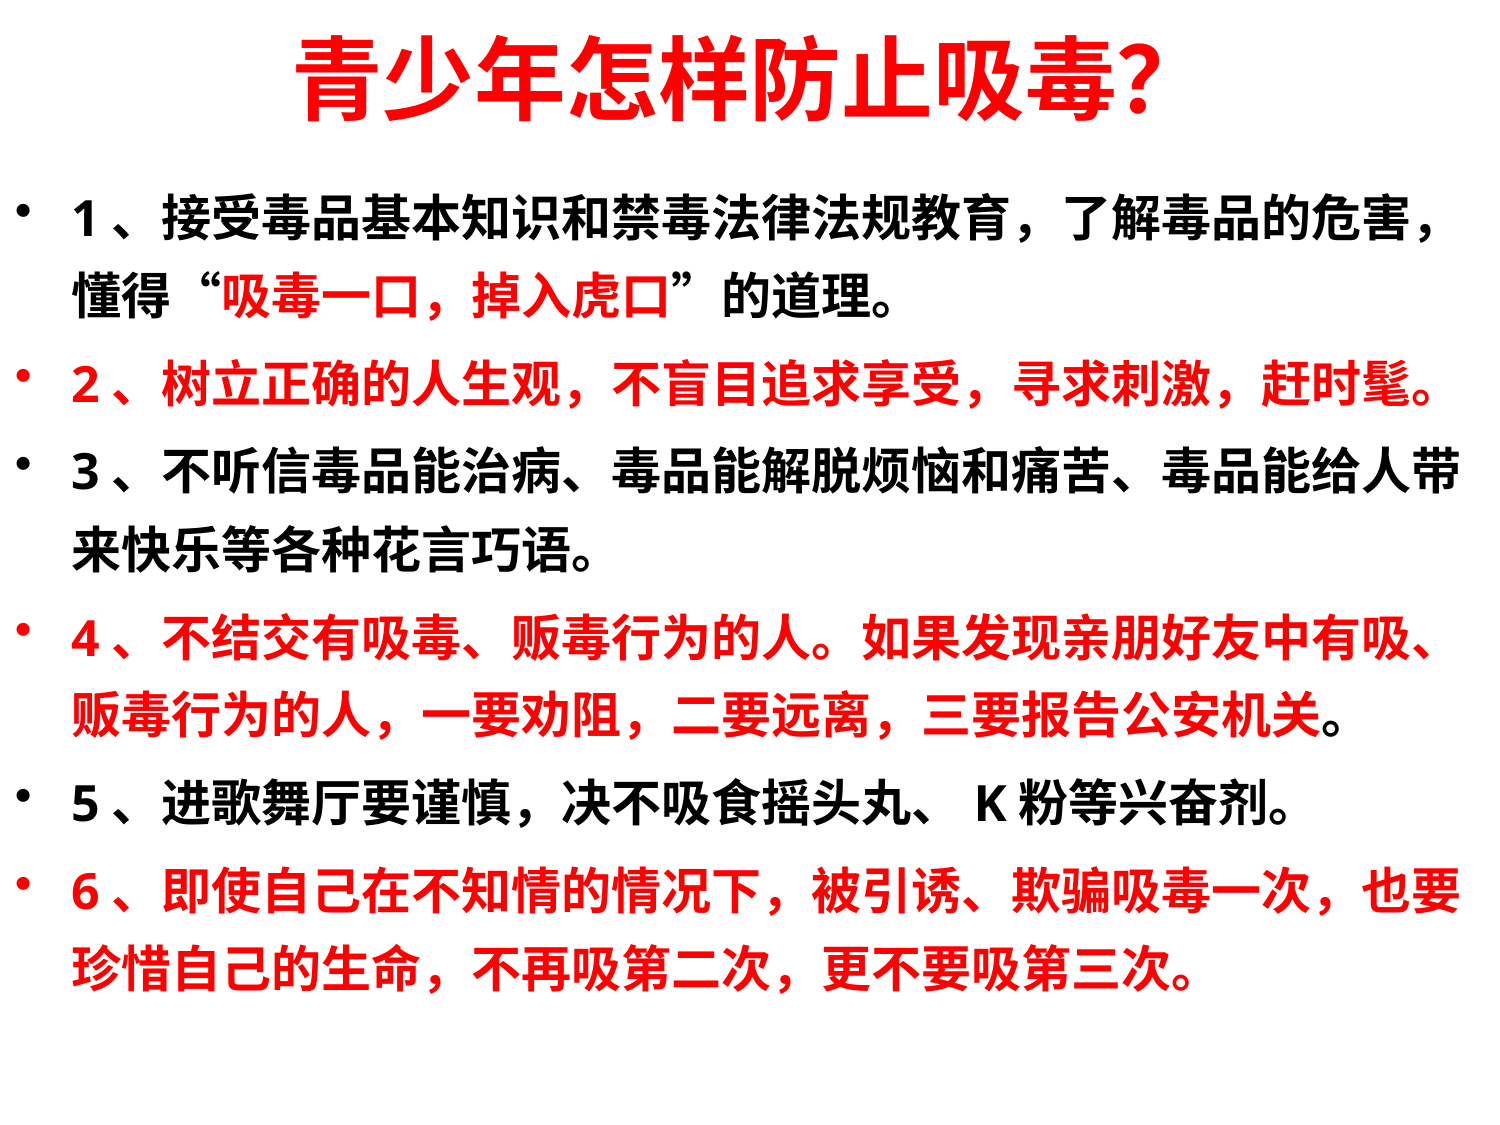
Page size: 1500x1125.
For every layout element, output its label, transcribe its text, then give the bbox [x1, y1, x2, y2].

title 青少年怎样防止吸毒？ [74, 0, 1426, 160]
list 1、接受毒品基本知识和禁毒法律法规教育，了解毒品的危害，懂得“吸毒一口，掉入虎口”的道理。 2、树立正确的人生观，不盲目追求享受，寻求刺激，赶时髦。 3、不听信毒品能治病、毒品能解脱烦恼和痛苦、毒品能给人带来快乐等各种花言巧语。 4、不结交有吸毒、贩毒行为的人。如果发现亲朋好友中有吸、贩毒行为的人，一要劝阻，二要远离，三要报告公安机关。 5、进歌舞厅要谨慎，决不吸食摇头丸、K粉等兴奋剂。 6、即使自己在不知情的情况下，被引诱、欺骗吸毒一次，也要珍惜自己的生命，不再吸第二次，更不要吸第三次。 [0, 160, 1483, 1125]
